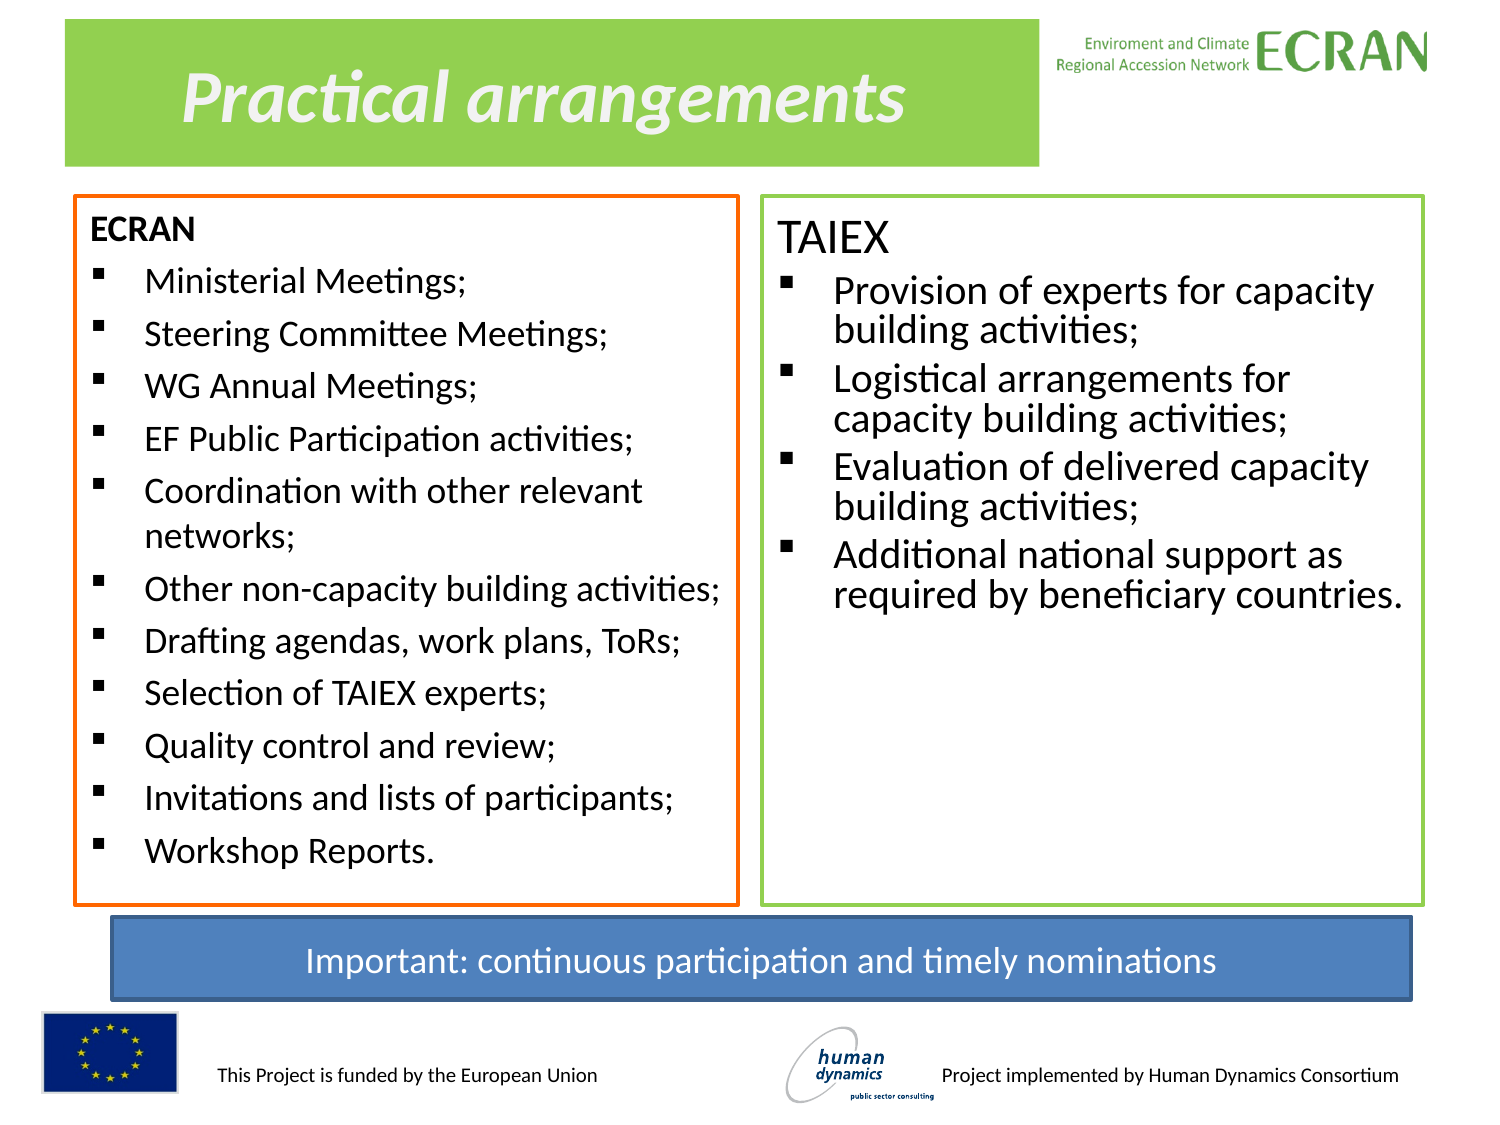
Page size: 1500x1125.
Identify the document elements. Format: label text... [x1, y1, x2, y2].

text_box Important: continuous participation and timely nominations [110, 915, 1413, 1002]
list ECRAN Ministerial Meetings; Steering Committee Meetings; WG Annual Meetings; EF Public Participation activities; Coordination with other relevant networks; Other non-capacity building activities; Drafting agendas, work plans, ToRs; Selection of TAIEX experts; Quality control and review; Invitations and lists of participants; Workshop Reports. [75, 196, 738, 905]
list TAIEX Provision of experts for capacity building activities; Logistical arrangements for capacity building activities; Evaluation of delivered capacity building activities; Additional national support as required by beneficiary countries. [761, 196, 1424, 905]
picture [41, 1011, 179, 1094]
title Practical arrangements [64, 19, 1040, 167]
picture [1057, 30, 1427, 73]
